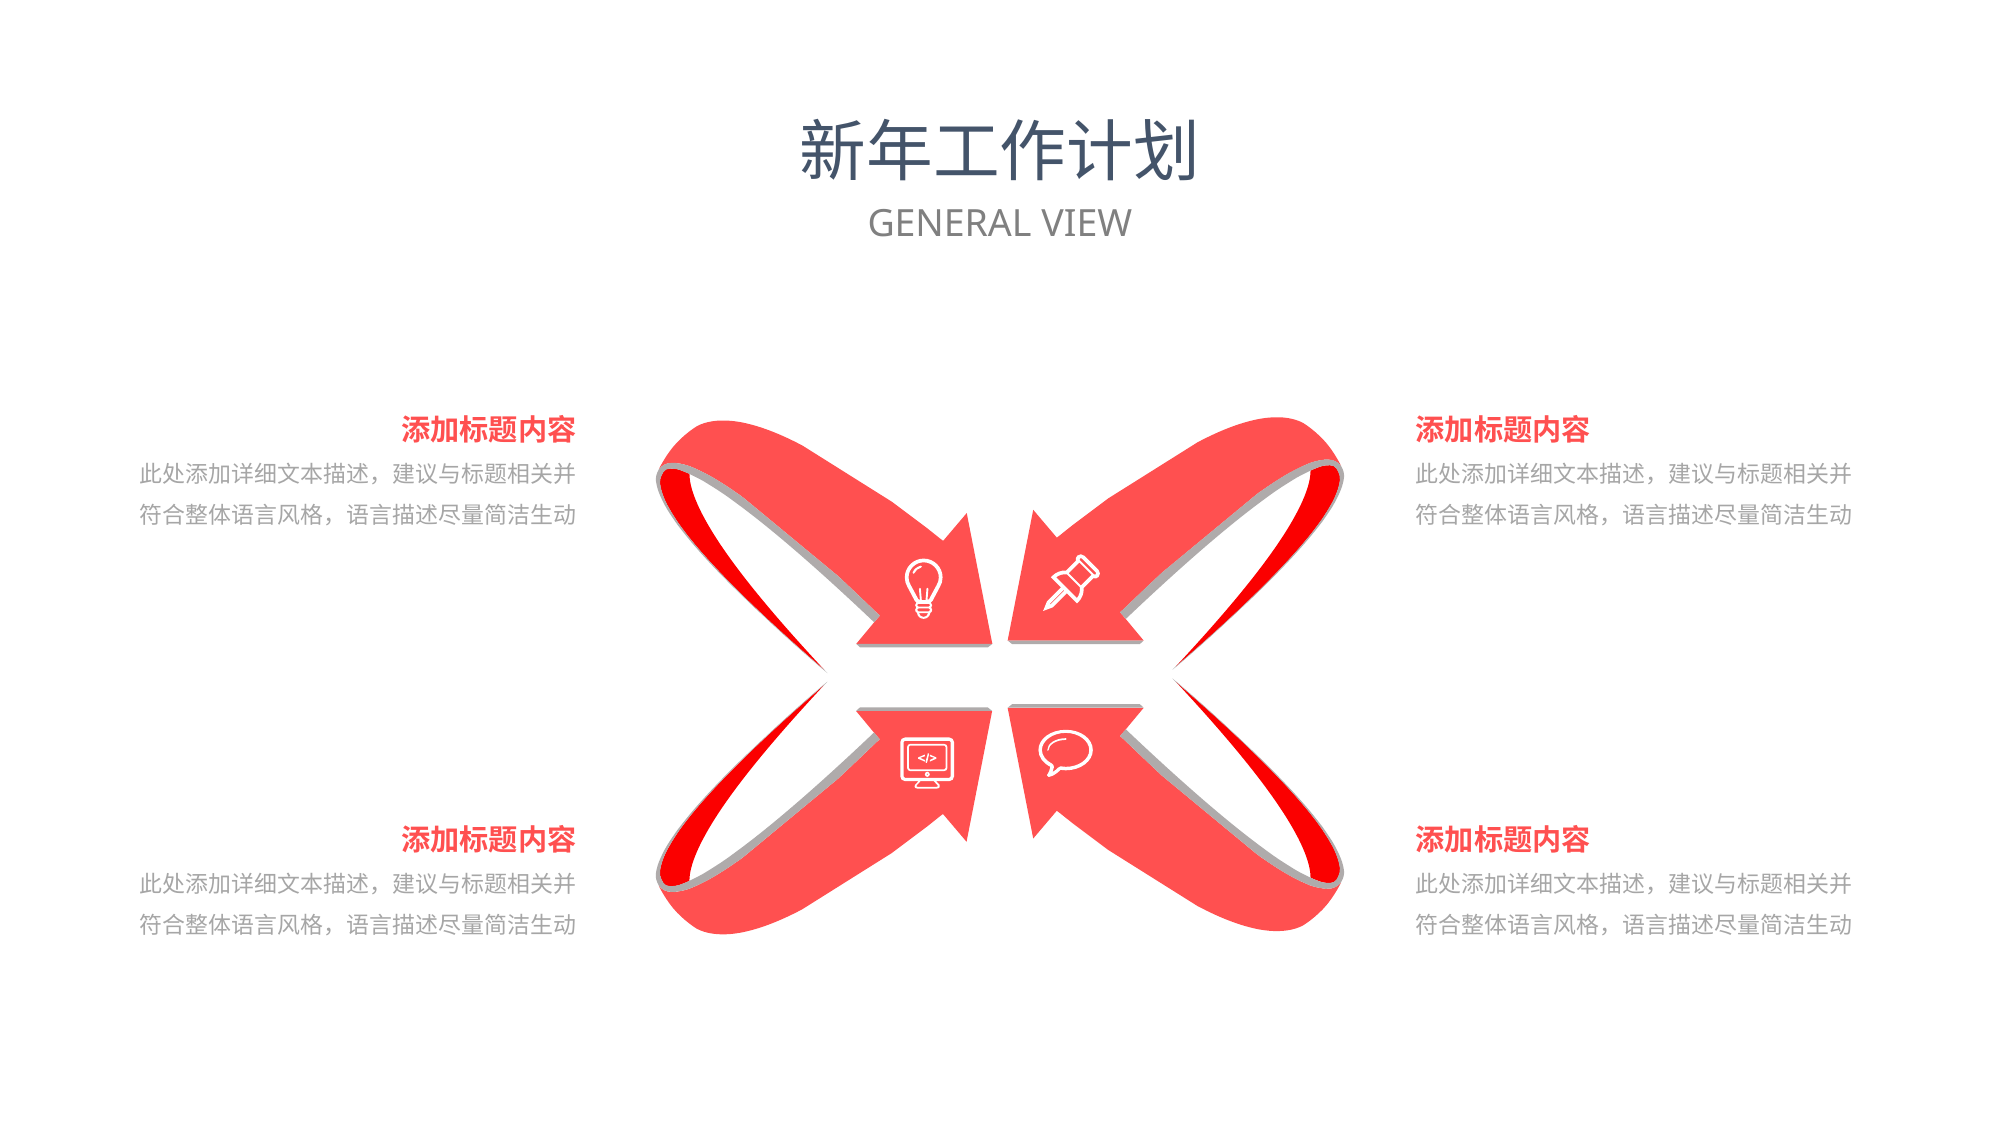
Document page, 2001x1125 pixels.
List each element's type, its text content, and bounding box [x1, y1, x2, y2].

text_box 添加标题内容 此处添加详细文本描述，建议与标题相关并符合整体语言风格，语言描述尽量简洁生动 [117, 393, 577, 529]
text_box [655, 416, 1345, 936]
text_box 添加标题内容 此处添加详细文本描述，建议与标题相关并符合整体语言风格，语言描述尽量简洁生动 [1415, 803, 1875, 939]
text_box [904, 558, 943, 619]
text_box 添加标题内容 此处添加详细文本描述，建议与标题相关并符合整体语言风格，语言描述尽量简洁生动 [1415, 393, 1875, 529]
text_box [1038, 729, 1093, 777]
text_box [900, 737, 955, 789]
text_box 添加标题内容 此处添加详细文本描述，建议与标题相关并符合整体语言风格，语言描述尽量简洁生动 [117, 803, 577, 939]
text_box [760, 101, 1240, 253]
